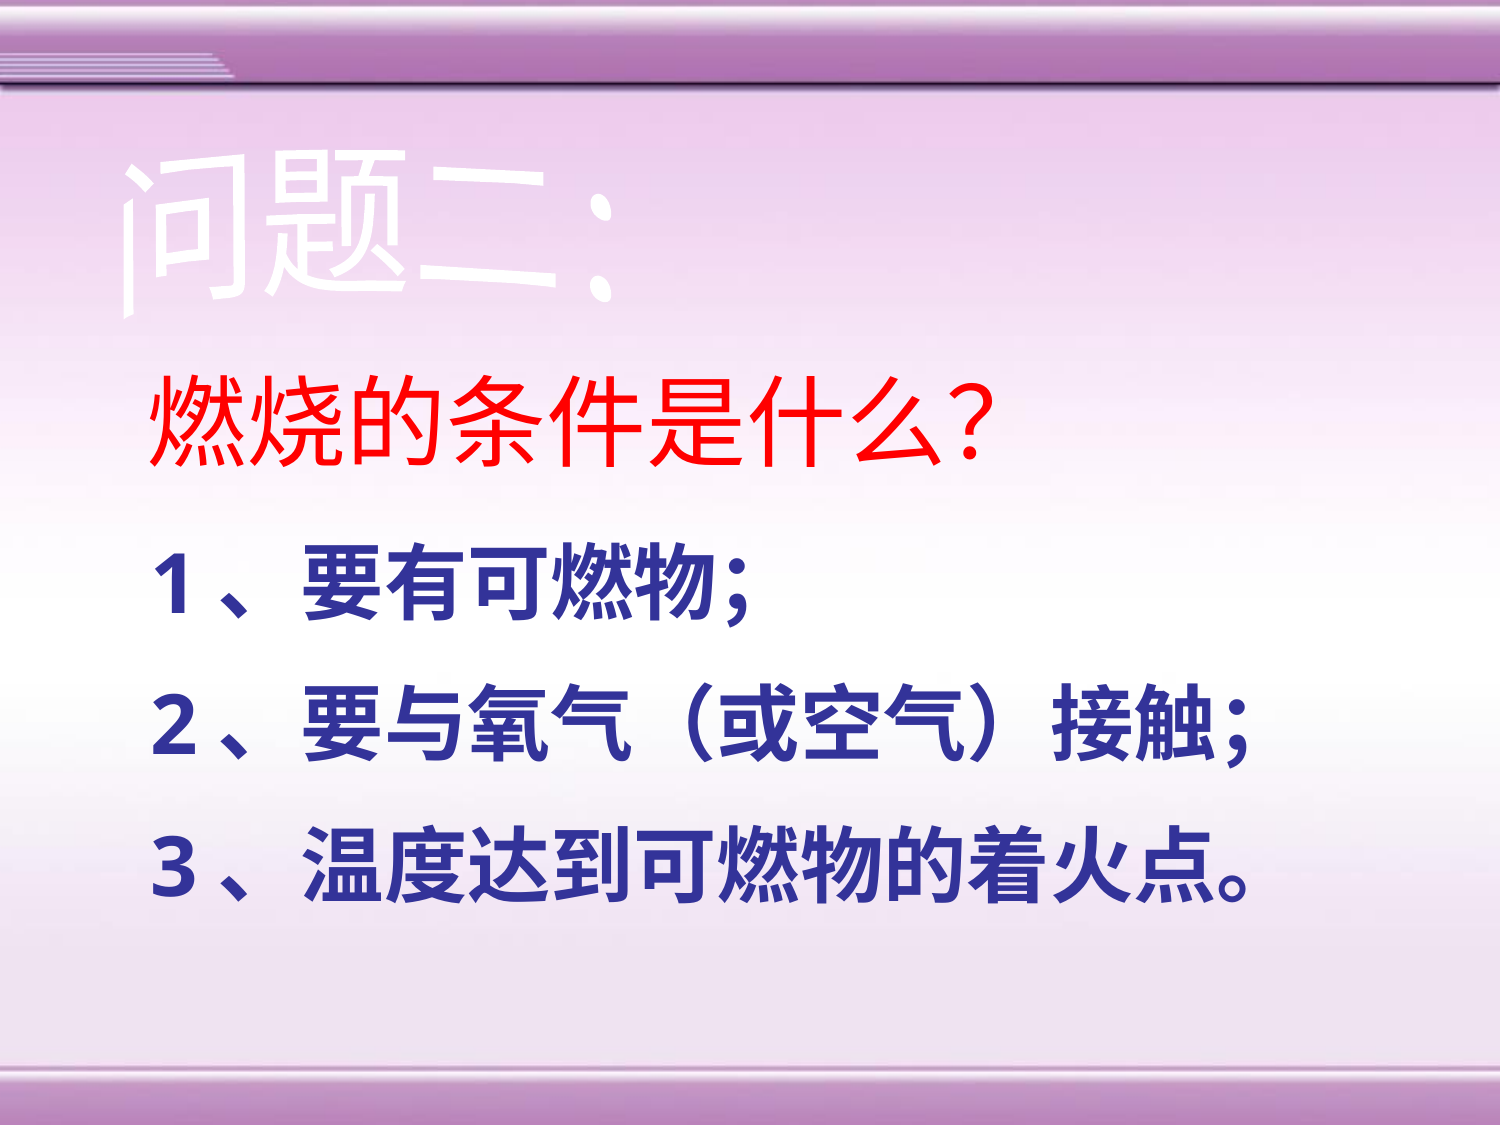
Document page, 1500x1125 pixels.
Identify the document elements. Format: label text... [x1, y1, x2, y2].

text_box 1、要有可燃物； 2、要与氧气（或空气）接触； 3、温度达到可燃物的着火点。 [135, 522, 1405, 921]
picture [0, 0, 1500, 1125]
text_box 燃烧的条件是什么？ [132, 352, 1183, 488]
slide_number [1074, 1024, 1425, 1103]
slide_number [75, 1024, 425, 1103]
